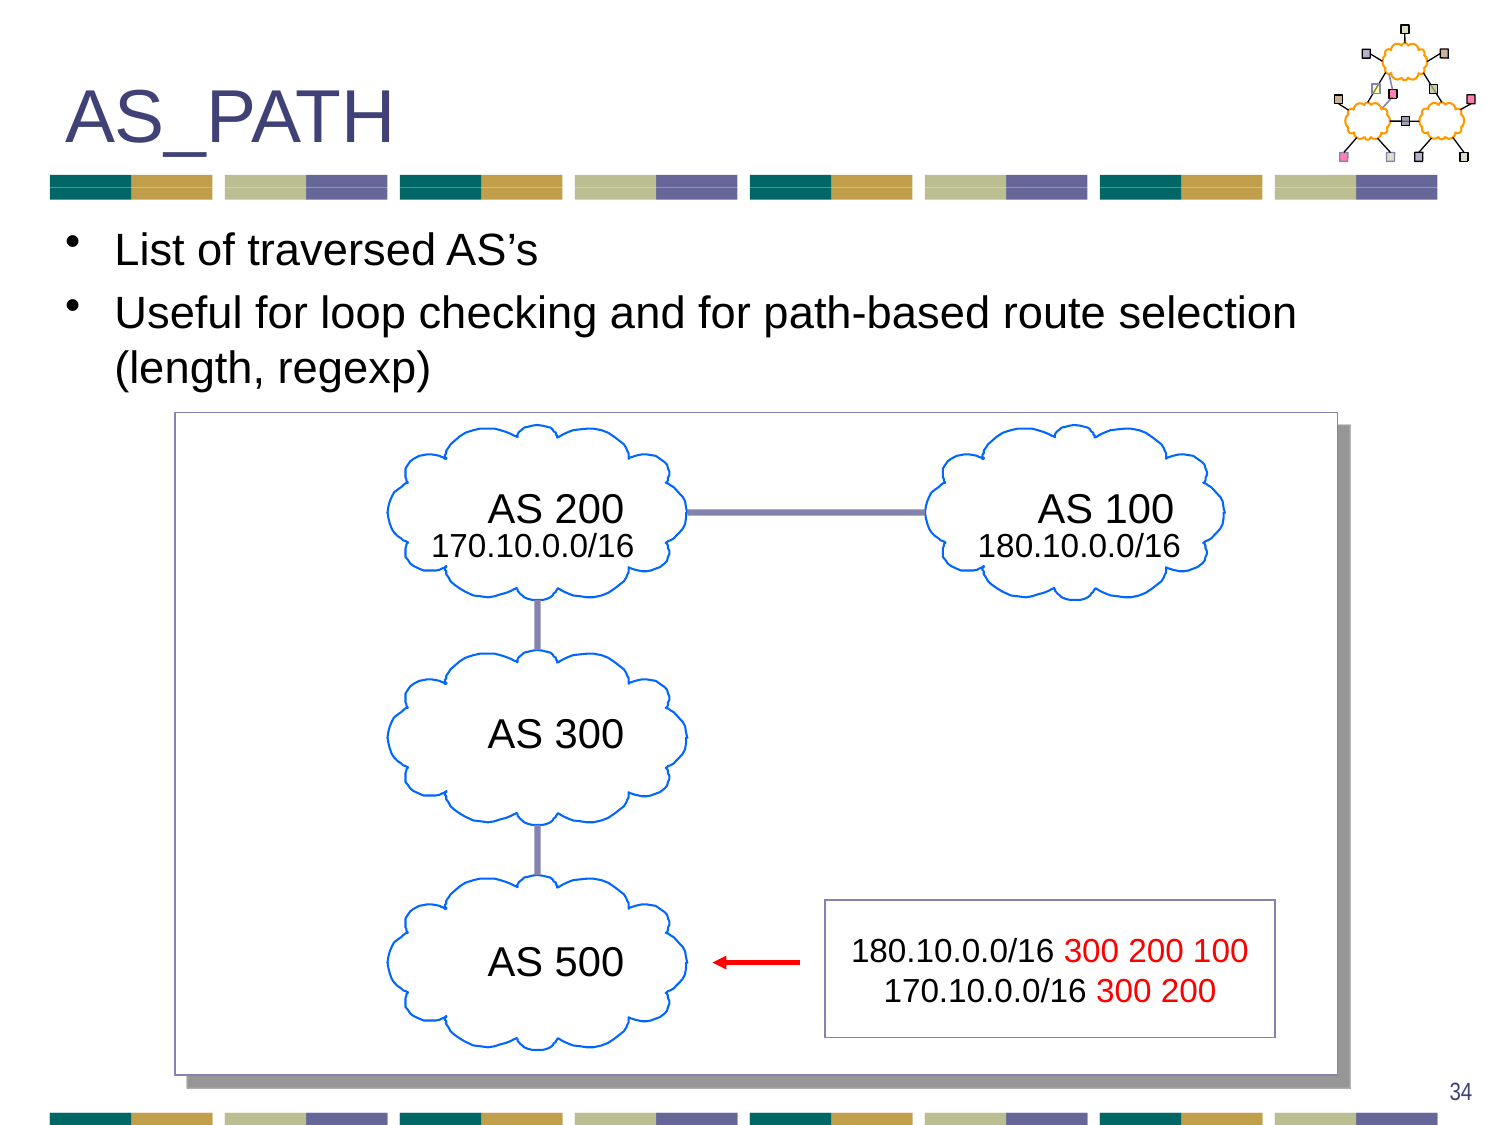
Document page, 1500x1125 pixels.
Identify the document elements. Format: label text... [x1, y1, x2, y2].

slide_number 34 [1174, 1037, 1488, 1113]
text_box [387, 424, 688, 601]
text_box [175, 412, 1338, 1075]
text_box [387, 649, 688, 826]
title AS_PATH [49, 62, 1388, 163]
list List of traversed AS’s Useful for loop checking and for path-based route selection (length, regexp) [49, 212, 1438, 401]
text_box 180.10.0.0/16 300 200 100 170.10.0.0/16 300 200 [824, 899, 1275, 1038]
text_box [712, 956, 800, 969]
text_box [387, 874, 688, 1051]
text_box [924, 424, 1226, 601]
